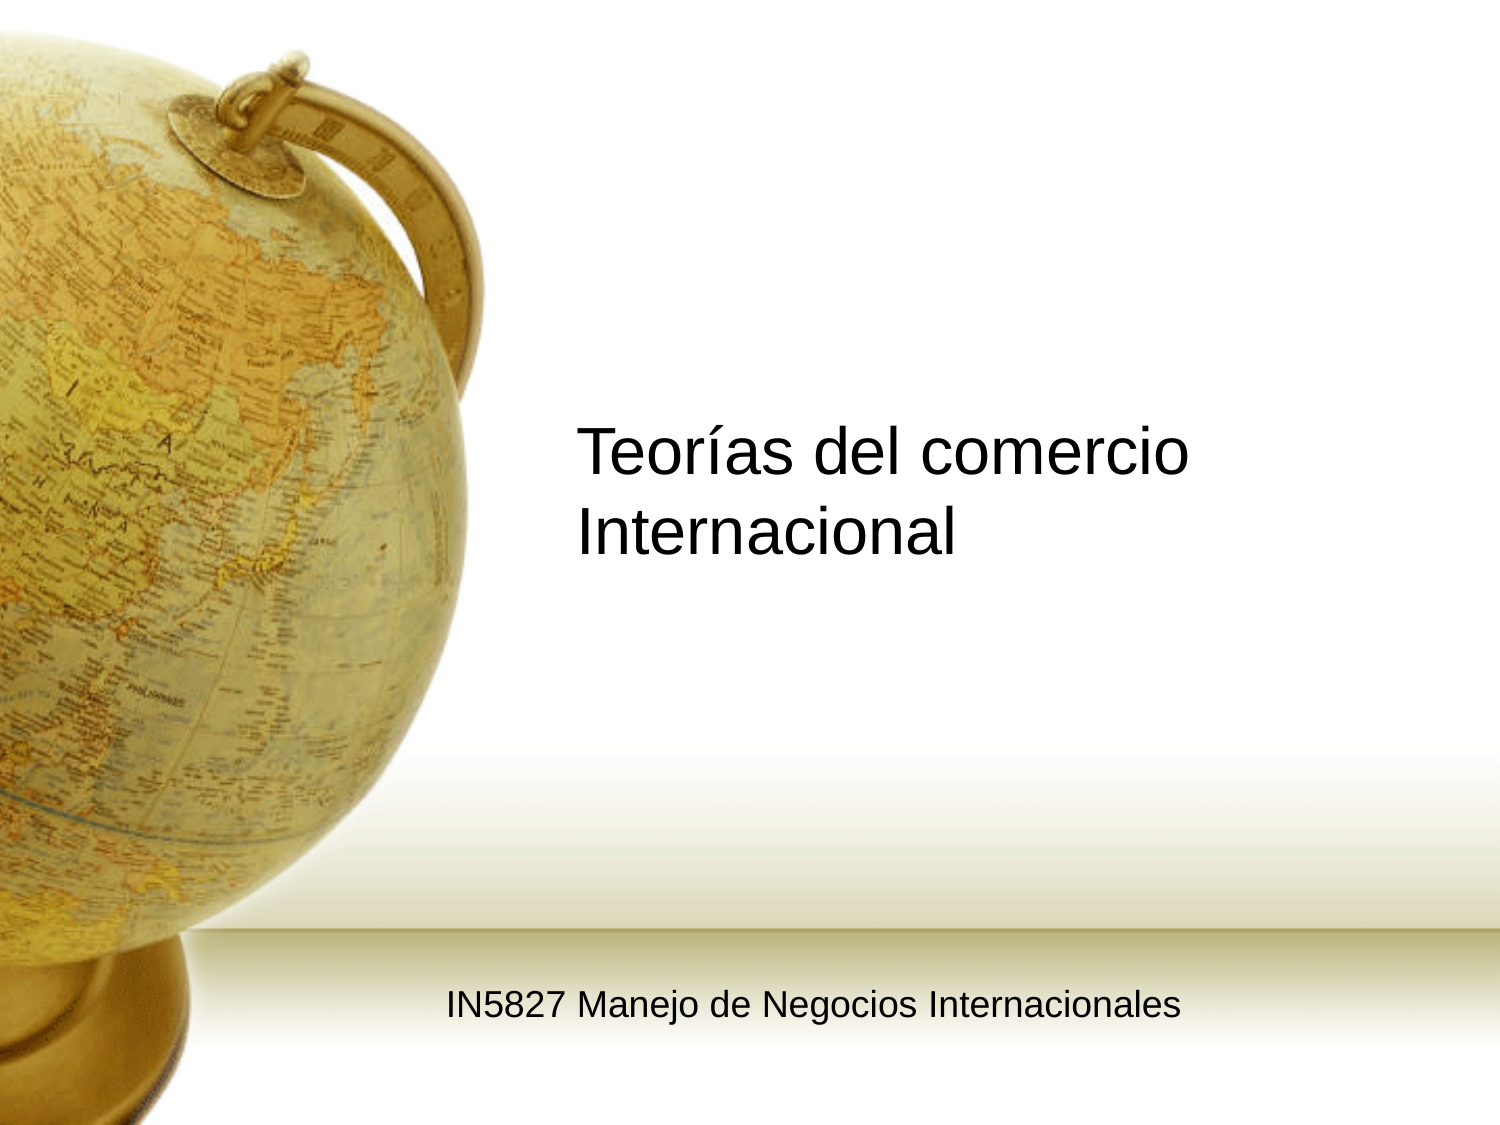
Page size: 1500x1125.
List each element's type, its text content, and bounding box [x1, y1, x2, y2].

subtitle IN5827 Manejo de Negocios Internacionales [430, 972, 1243, 1055]
title Teorías del comercio Internacional [560, 187, 1384, 576]
picture [0, 0, 1500, 1125]
